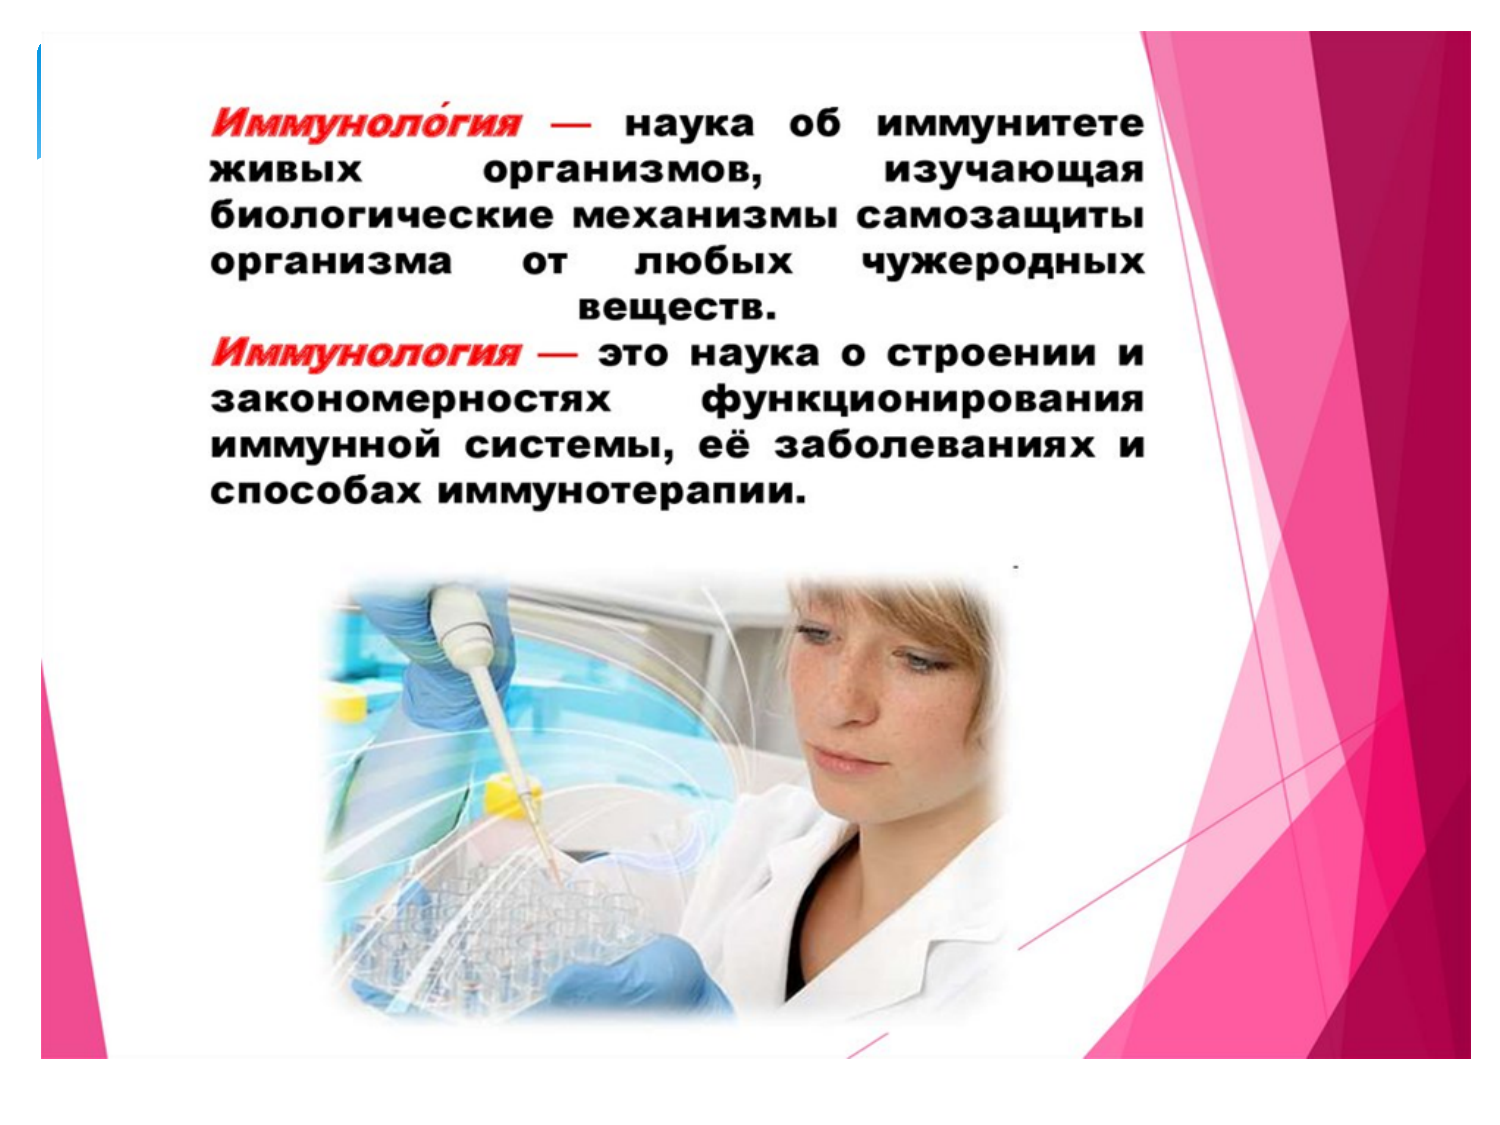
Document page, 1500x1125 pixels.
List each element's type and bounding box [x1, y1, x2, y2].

picture [41, 30, 1471, 1059]
